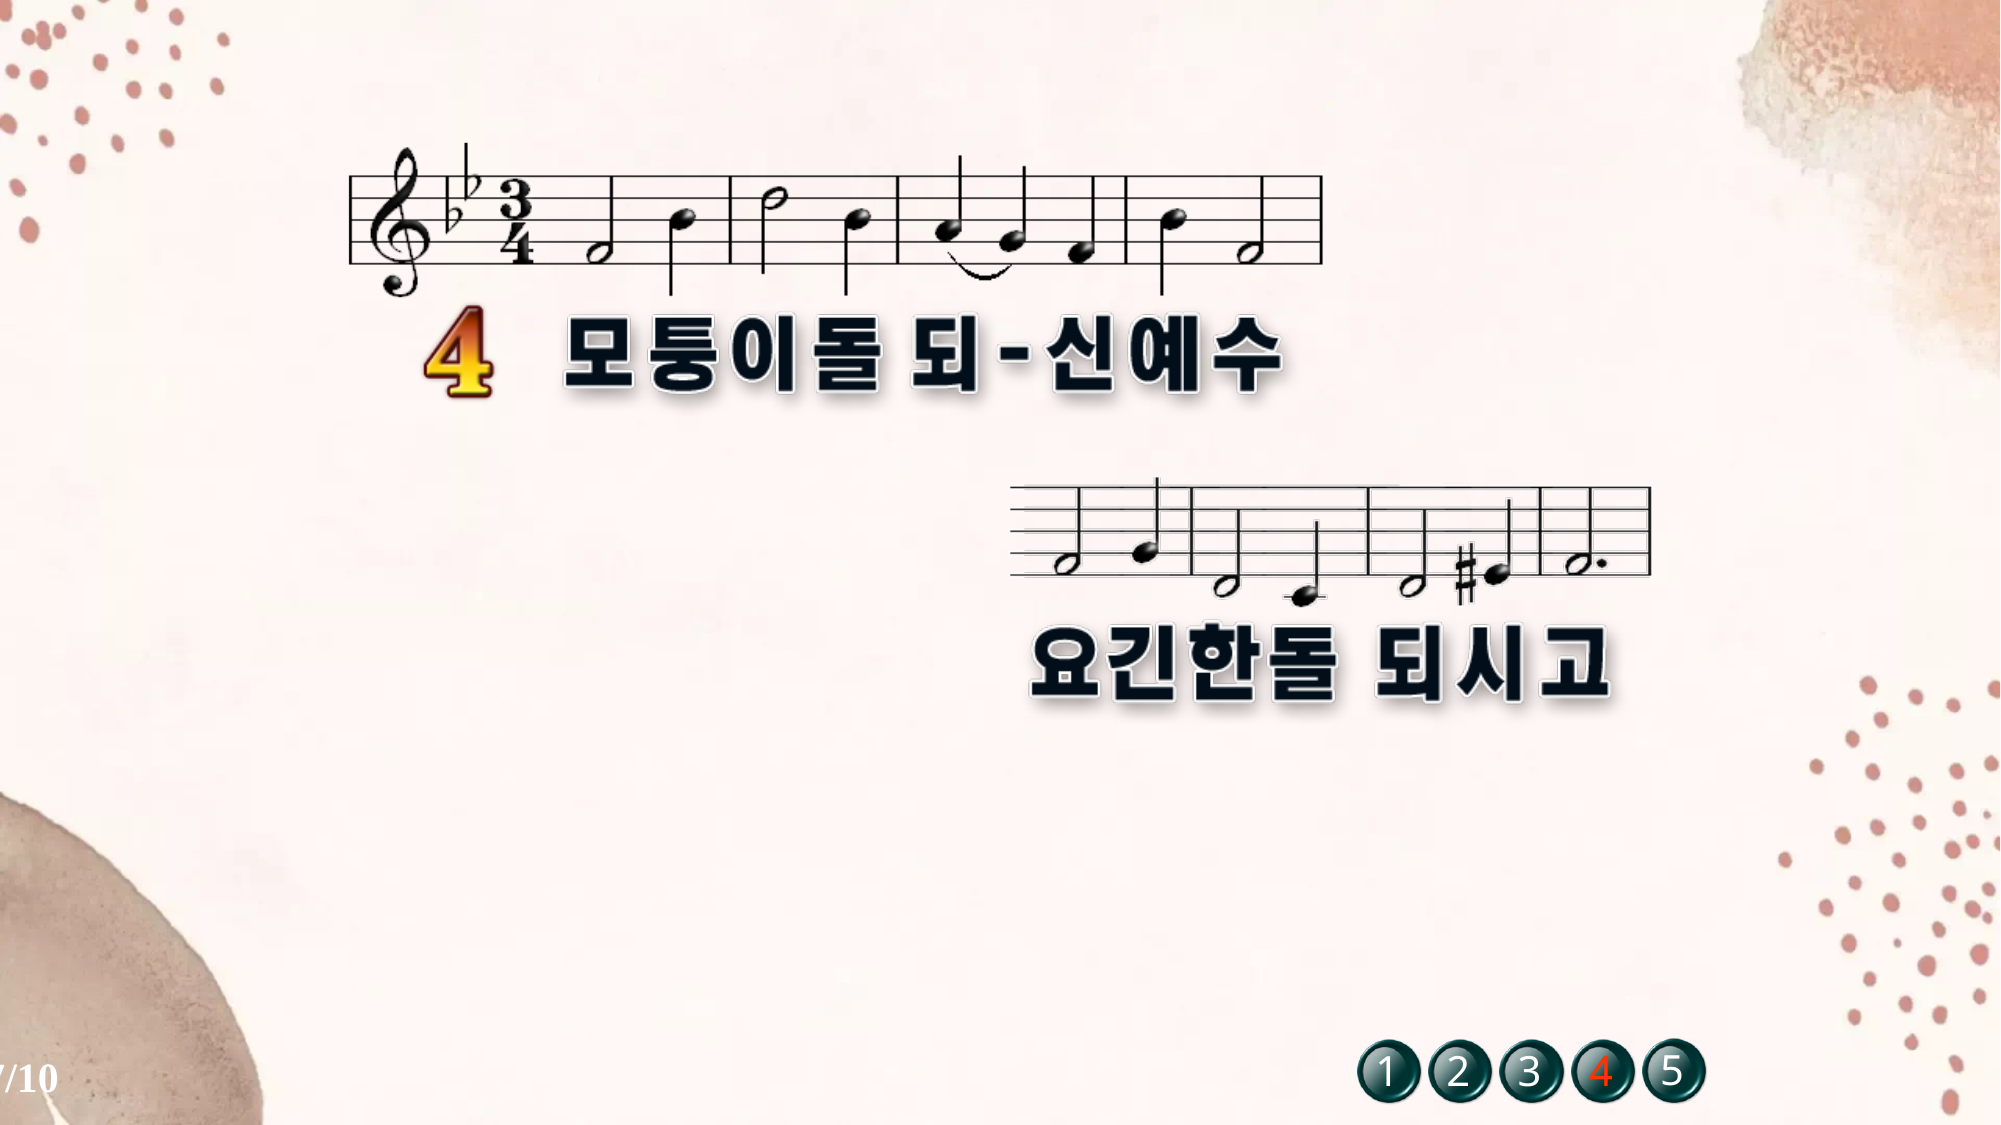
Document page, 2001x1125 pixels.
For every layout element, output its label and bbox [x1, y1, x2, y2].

text_box [1568, 1035, 1638, 1106]
text_box [1354, 1035, 1424, 1106]
text_box [1425, 1035, 1496, 1106]
text_box [1639, 1034, 1709, 1106]
picture [0, 0, 2001, 1125]
text_box [1496, 1035, 1567, 1106]
